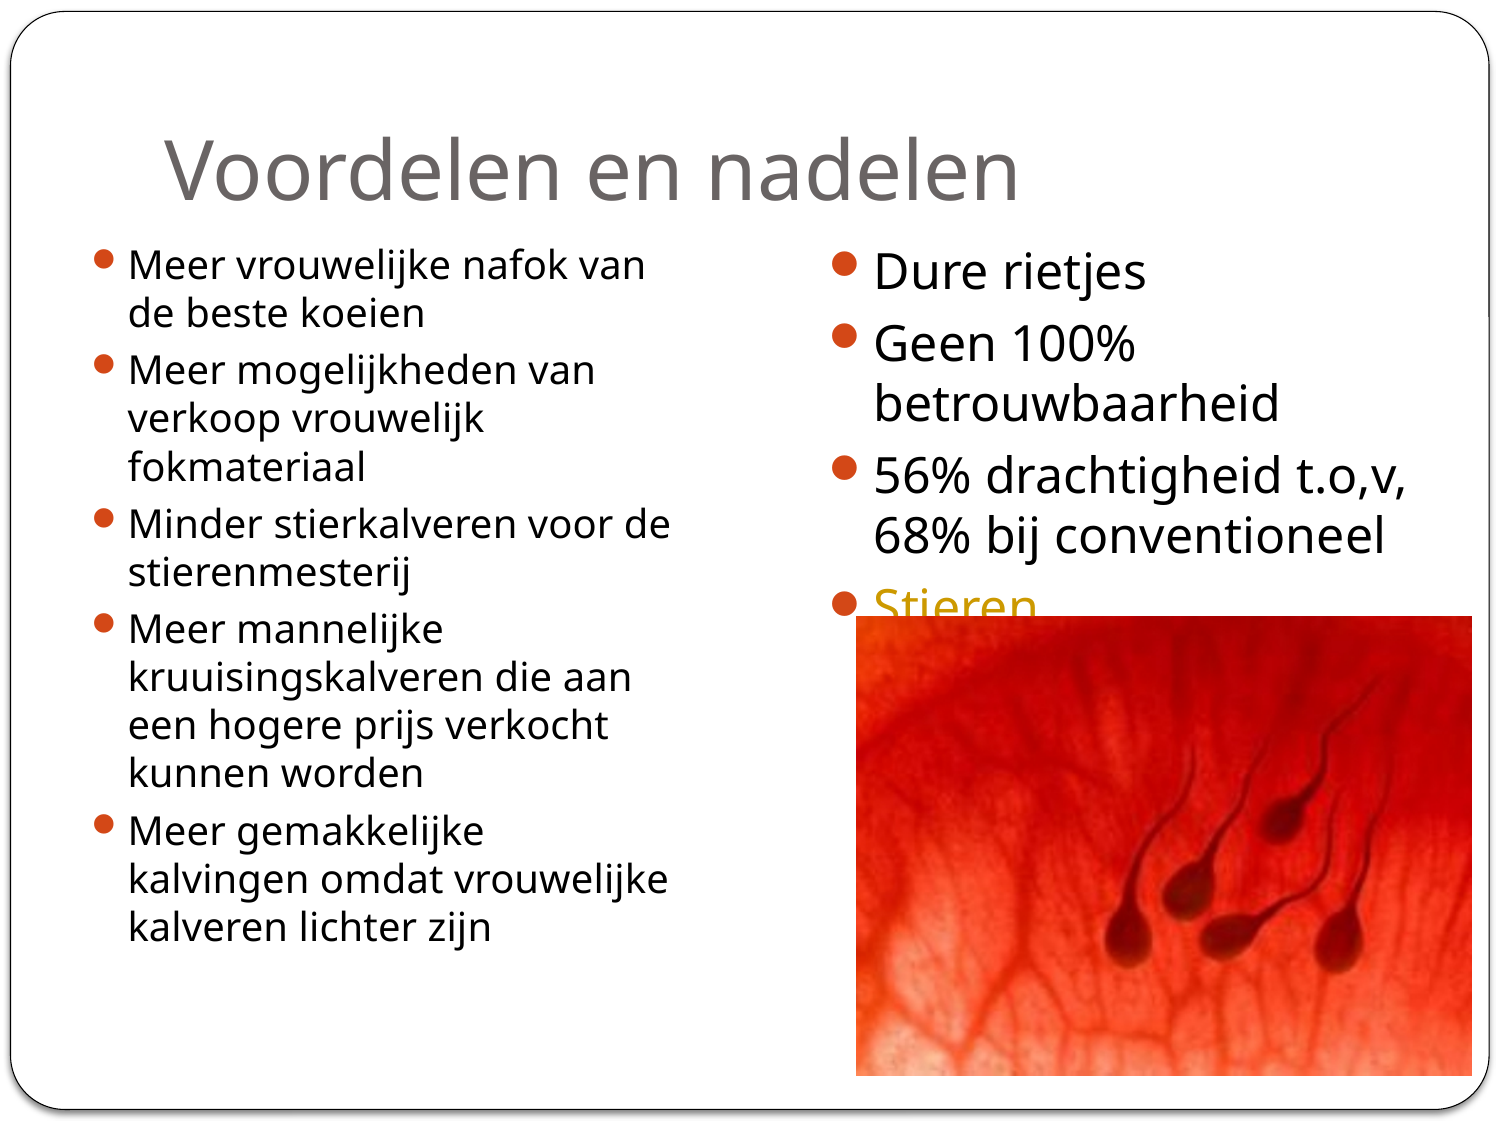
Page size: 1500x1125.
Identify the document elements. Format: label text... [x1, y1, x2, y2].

list Meer vrouwelijke nafok van de beste koeien Meer mogelijkheden van verkoop vrouwelijk fokmateriaal Minder stierkalveren voor de stierenmesterij Meer mannelijke kruuisingskalveren die aan een hogere prijs verkocht kunnen worden Meer gemakkelijke kalvingen omdat vrouwelijke kalveren lichter zijn [76, 231, 689, 982]
text_box Dure rietjes Geen 100% betrouwbaarheid 56% drachtigheid t.o,v, 68% bij conventioneel Stieren [813, 231, 1426, 994]
title Voordelen en nadelen [150, 45, 1425, 233]
picture [855, 616, 1472, 1077]
